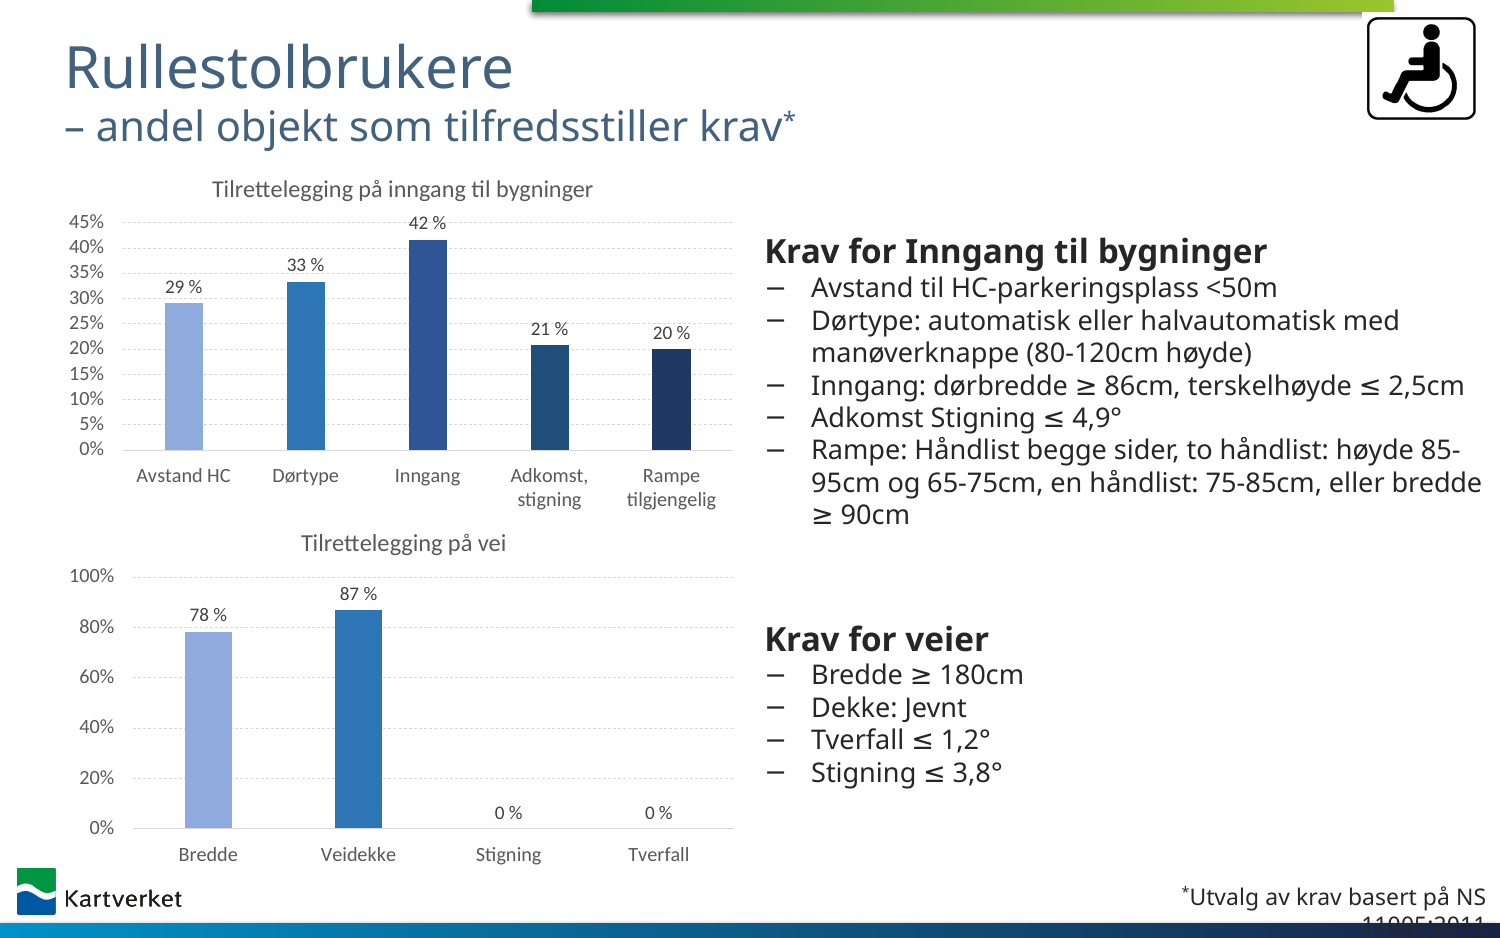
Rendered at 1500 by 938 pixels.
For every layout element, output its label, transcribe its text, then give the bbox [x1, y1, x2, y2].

picture [1362, 12, 1481, 126]
picture [62, 166, 744, 519]
text_box Rullestolbrukere – andel objekt som tilfredsstiller krav* [49, 25, 1431, 158]
text_box Krav for Inngang til bygninger Avstand til HC-parkeringsplass <50m Dørtype: automatisk eller halvautomatisk med manøverknappe (80-120cm høyde) Inngang: dørbredde ≥ 86cm, terskelhøyde ≤ 2,5cm Adkomst Stigning ≤ 4,9° Rampe: Håndlist begge sider, to håndlist: høyde 85-95cm og 65-75cm, en håndlist: 75-85cm, eller bredde ≥ 90cm [749, 223, 1500, 538]
picture [62, 520, 746, 874]
text_box *Utvalg av krav basert på NS 11005:2011 [1068, 873, 1500, 938]
text_box Krav for veier Bredde ≥ 180cm Dekke: Jevnt Tverfall ≤ 1,2° Stigning ≤ 3,8° [749, 610, 1500, 795]
